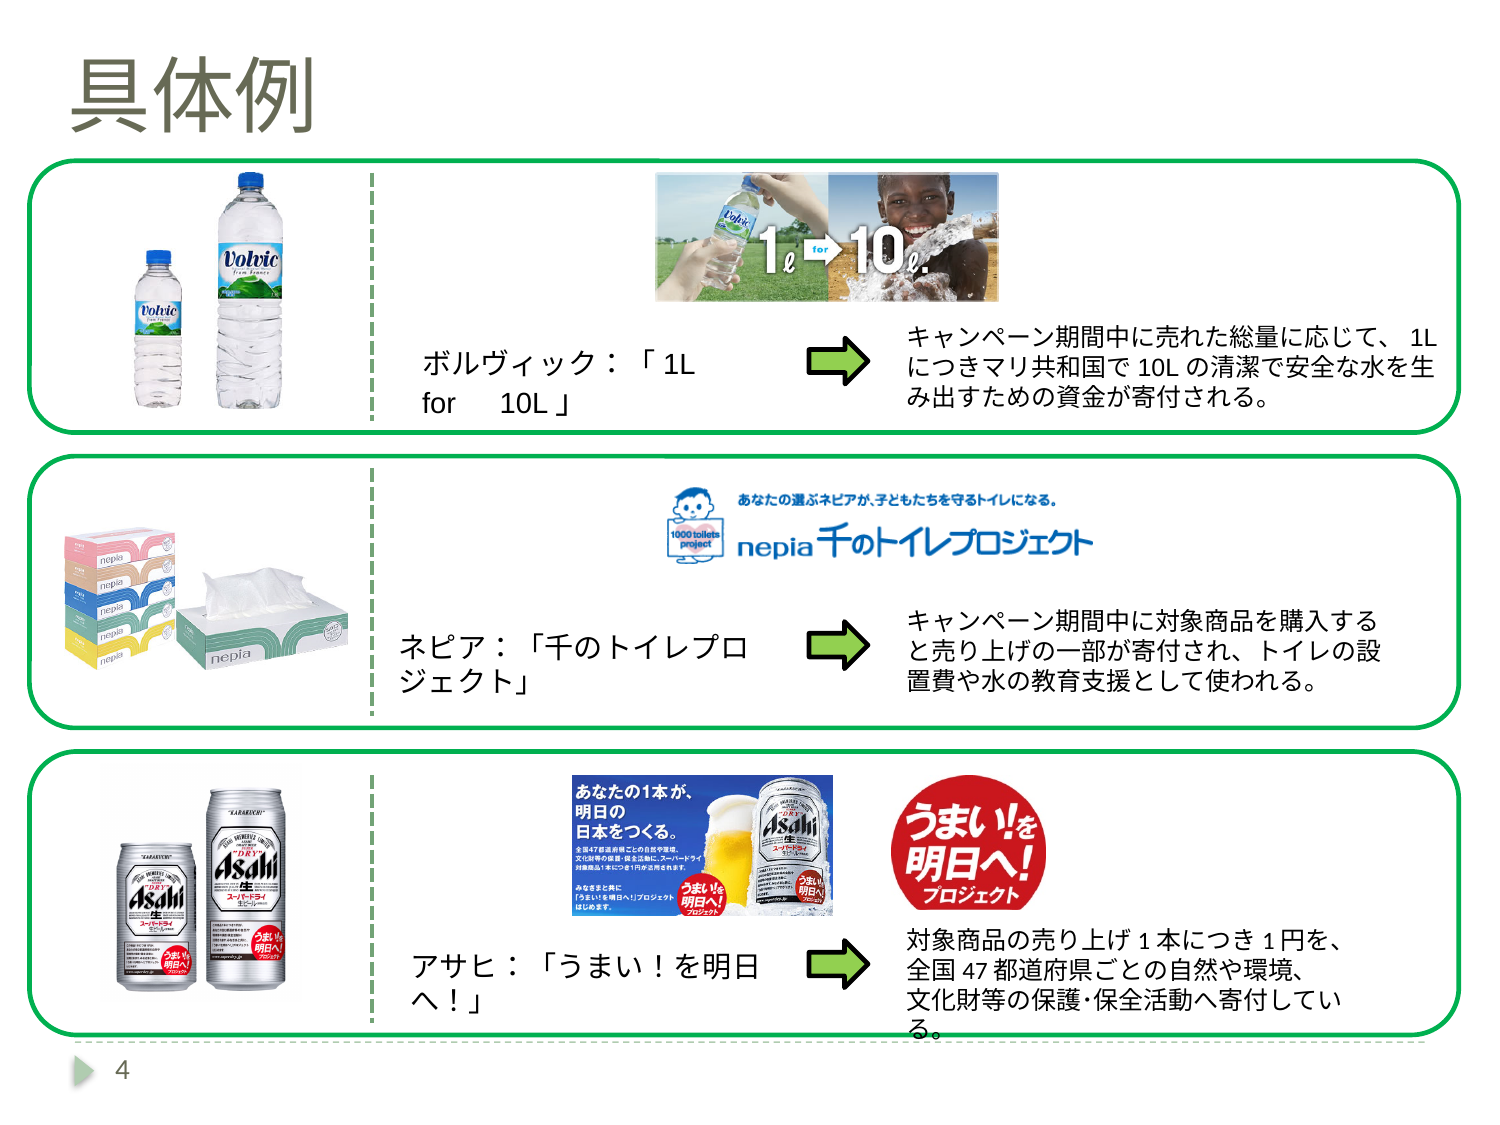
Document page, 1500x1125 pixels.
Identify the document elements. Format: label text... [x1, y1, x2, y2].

picture [667, 479, 1093, 566]
text_box [807, 336, 870, 386]
picture [572, 774, 833, 916]
text_box キャンペーン期間中に売れた総量に応じて、1Lにつきマリ共和国で10Lの清潔で安全な水を生み出すための資金が寄付される。 [891, 314, 1453, 419]
text_box [807, 620, 870, 671]
picture [100, 763, 302, 1002]
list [655, 172, 999, 303]
picture [64, 526, 348, 670]
text_box アサヒ：「うまい！を明日へ！」 [395, 940, 798, 1026]
text_box [27, 749, 1461, 1037]
text_box ボルヴィック：「1L for 10L」 [407, 338, 786, 428]
text_box [27, 454, 1461, 730]
slide_number 4 [100, 1042, 426, 1103]
title 具体例 [53, 30, 1388, 151]
text_box [27, 159, 1461, 435]
text_box 対象商品の売り上げ1本につき1円を、 全国47都道府県ごとの自然や環境､ 文化財等の保護･保全活動へ寄付している。 [891, 916, 1377, 1052]
text_box キャンペーン期間中に対象商品を購入すると売り上げの一部が寄付され、トイレの設置費や水の教育支援として使われる。 [891, 597, 1412, 703]
picture [111, 172, 290, 410]
text_box ネピア：「千のトイレプロジェクト」 [383, 621, 809, 707]
picture [891, 774, 1046, 911]
text_box [807, 939, 870, 990]
